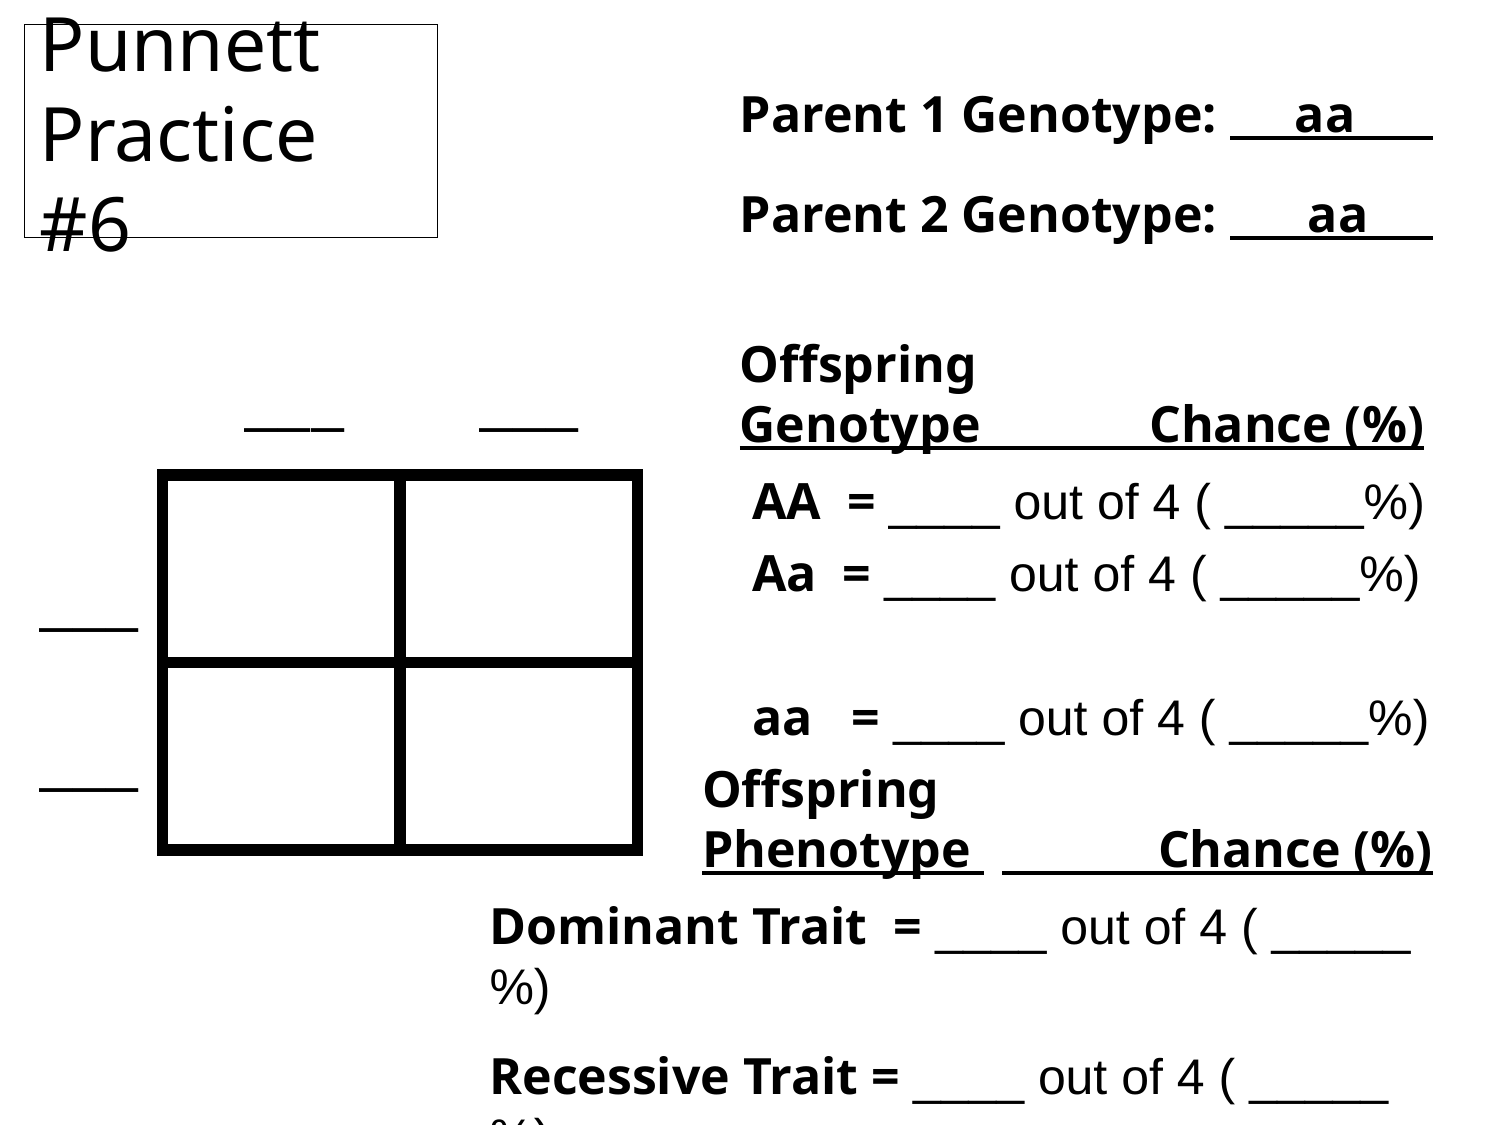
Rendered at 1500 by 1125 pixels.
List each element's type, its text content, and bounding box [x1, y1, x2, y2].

title Punnett Practice #6 [24, 24, 438, 238]
text_box ___ ___ [24, 549, 175, 805]
table_cell [168, 668, 394, 844]
text_box AA = ____ out of 4 ( _____%) Aa = ____ out of 4 ( _____%) aa = ____ out of 4 ( _____%) [737, 449, 1463, 749]
text_box Parent 2 Genotype: aa [725, 174, 1450, 250]
text_box [237, 412, 350, 473]
table_header [168, 481, 394, 657]
text_box Offspring Genotype Chance (%) [725, 324, 1450, 460]
table_header [406, 481, 632, 657]
text_box ___ ___ [200, 349, 613, 445]
table_cell [406, 668, 632, 844]
text_box Offspring Phenotype Chance (%) [687, 749, 1475, 885]
text_box Dominant Trait = ____ out of 4 ( _____%) Recessive Trait = ____ out of 4 ( _____%) [474, 887, 1463, 1125]
text_box Parent 1 Genotype: aa [725, 74, 1450, 150]
